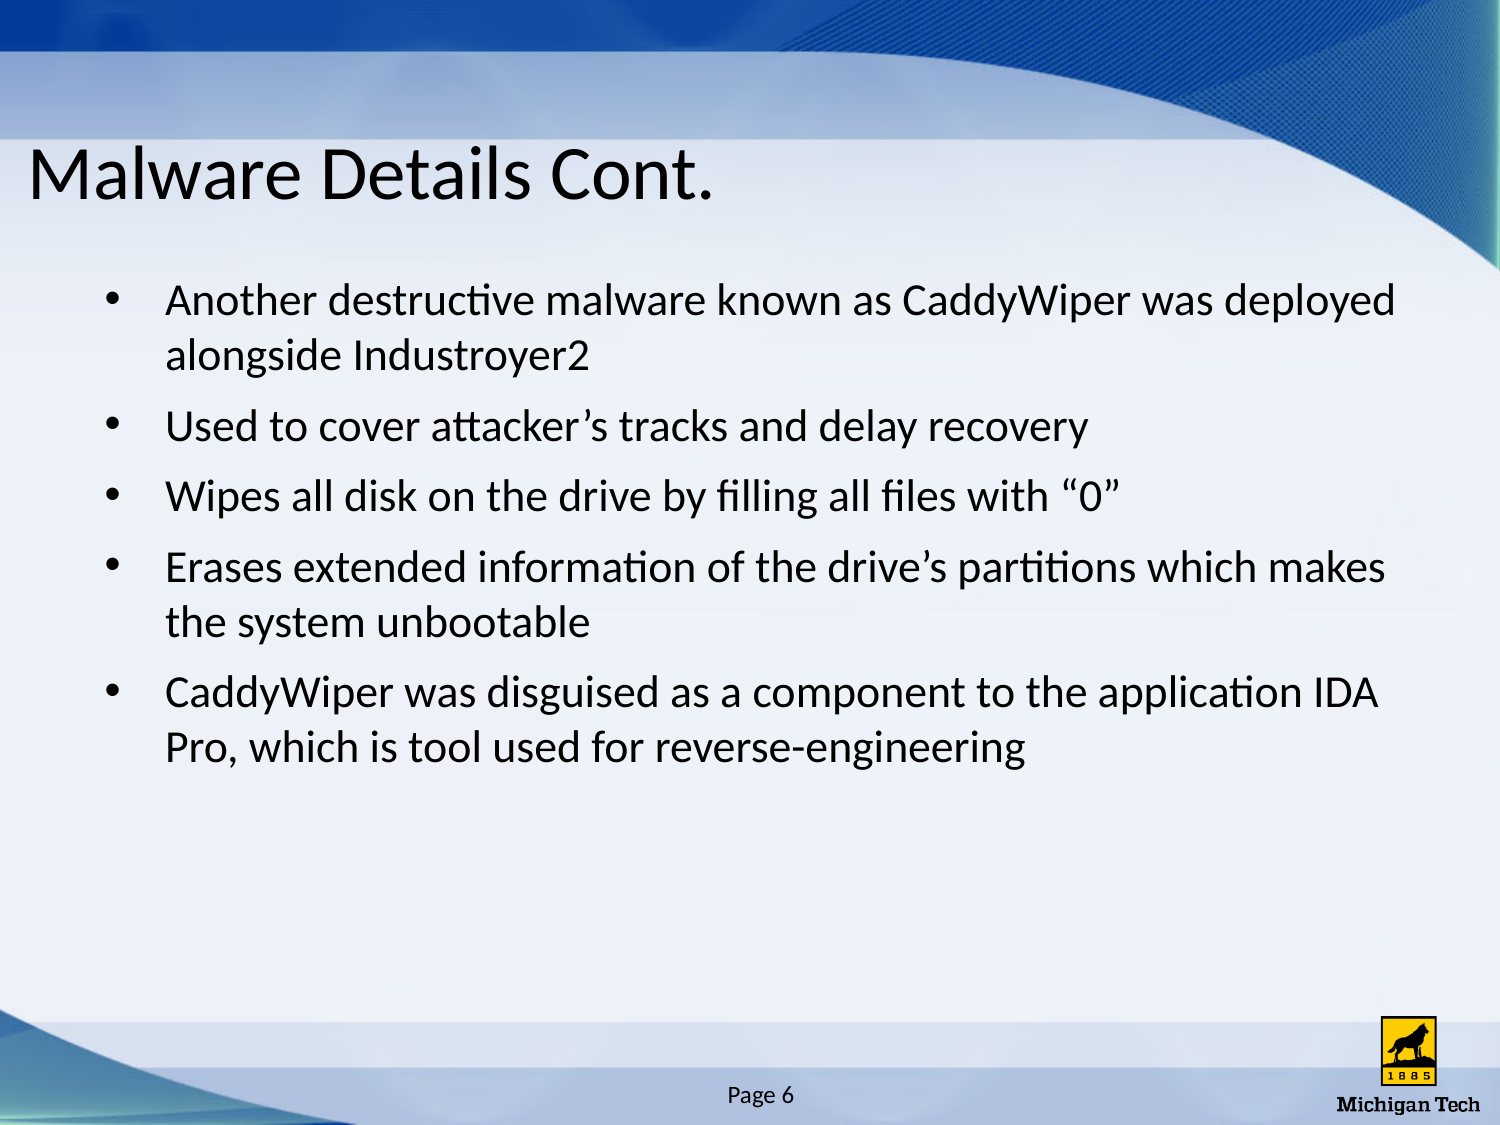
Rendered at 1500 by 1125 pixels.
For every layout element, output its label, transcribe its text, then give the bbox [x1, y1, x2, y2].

title Malware Details Cont. [12, 75, 1263, 263]
list Another destructive malware known as CaddyWiper was deployed alongside Industroyer2 Used to cover attacker’s tracks and delay recovery Wipes all disk on the drive by filling all files with “0” Erases extended information of the drive’s partitions which makes the system unbootable CaddyWiper was disguised as a component to the application IDA Pro, which is tool used for reverse-engineering [75, 262, 1425, 1063]
picture [0, 0, 1500, 1125]
